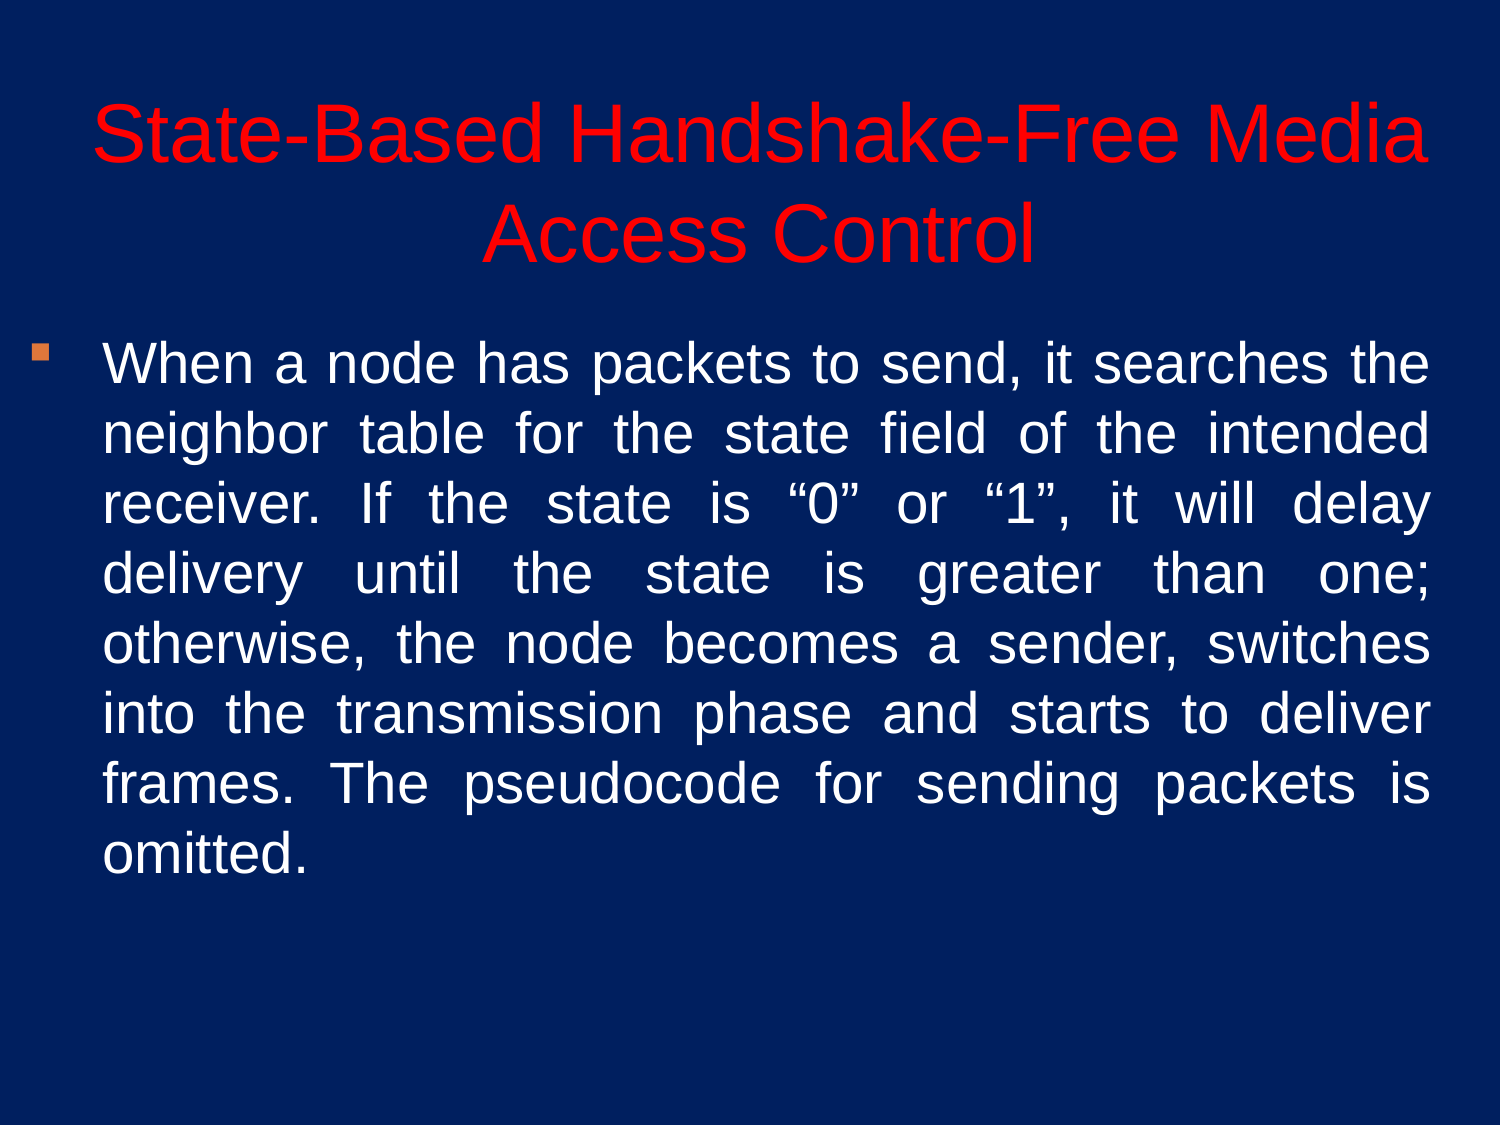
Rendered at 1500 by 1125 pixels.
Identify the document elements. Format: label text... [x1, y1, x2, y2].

text_box When a node has packets to send, it searches the neighbor table for the state field of the intended receiver. If the state is “0” or “1”, it will delay delivery until the state is greater than one; otherwise, the node becomes a sender, switches into the transmission phase and starts to deliver frames. The pseudocode for sending packets is omitted. [24, 324, 1434, 885]
text_box State-Based Handshake-Free Media Access Control [44, 53, 1456, 279]
